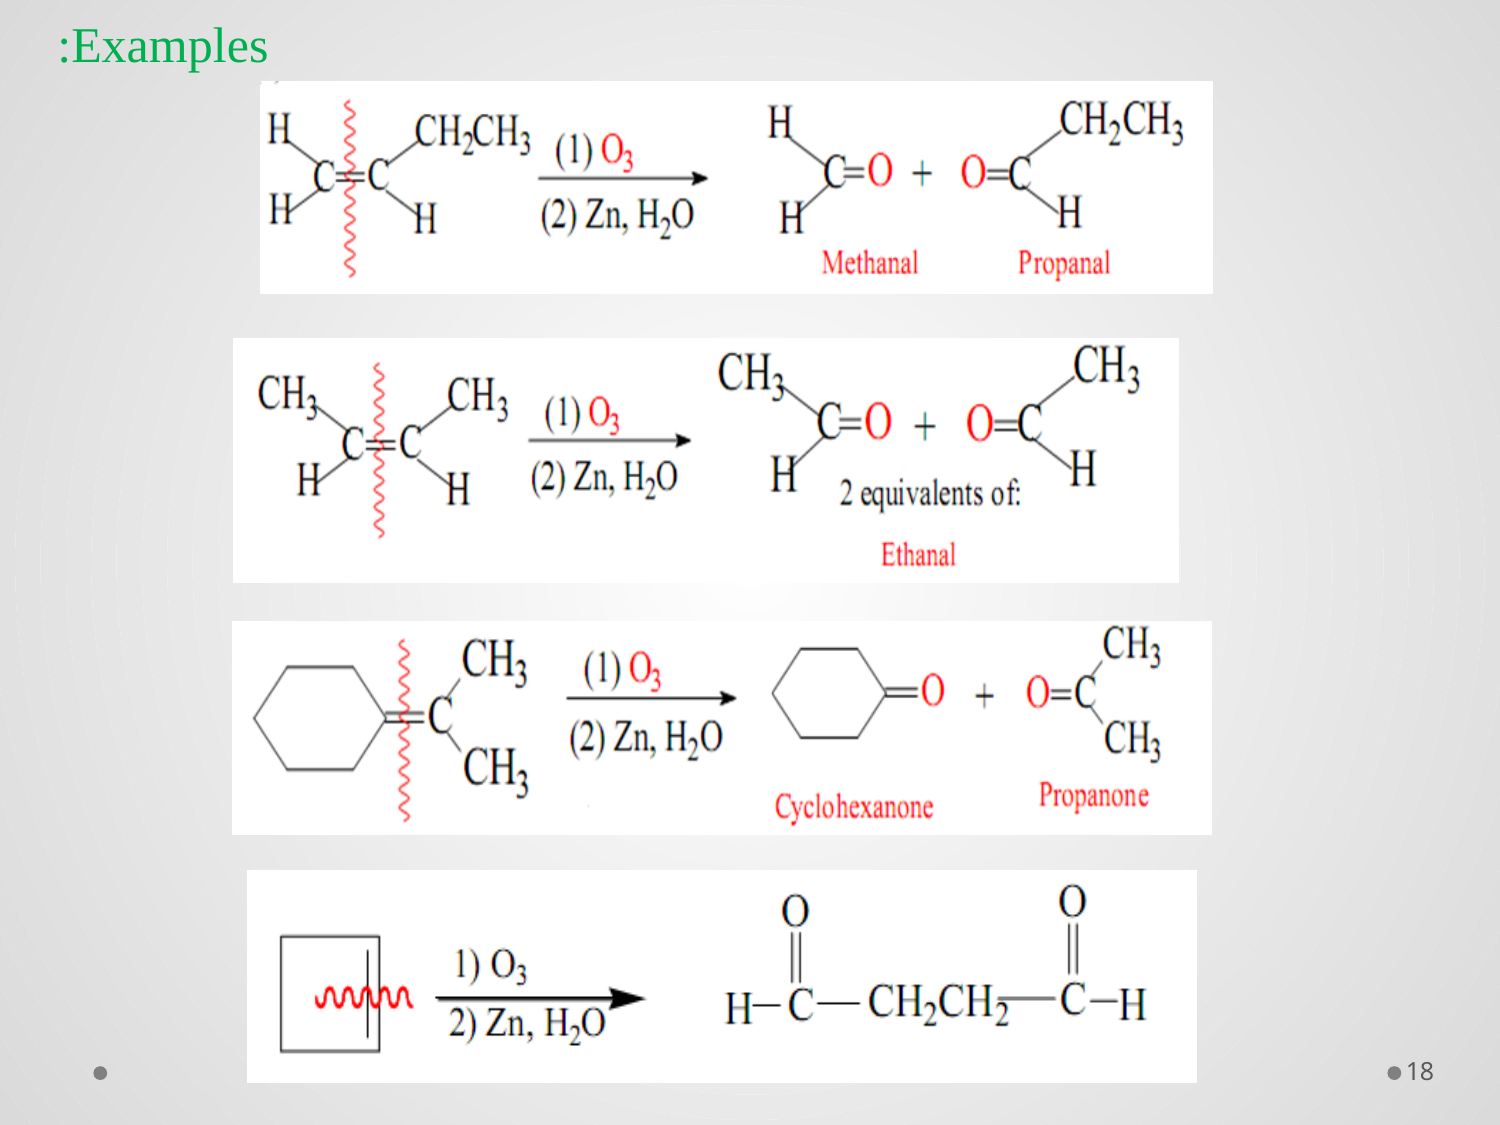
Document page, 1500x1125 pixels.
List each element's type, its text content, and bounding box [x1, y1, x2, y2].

picture [260, 80, 1214, 294]
picture [246, 870, 1198, 1083]
picture [232, 621, 1212, 835]
picture [233, 337, 1179, 583]
slide_number 18 [1401, 1042, 1494, 1103]
text_box Examples: [42, 5, 284, 81]
